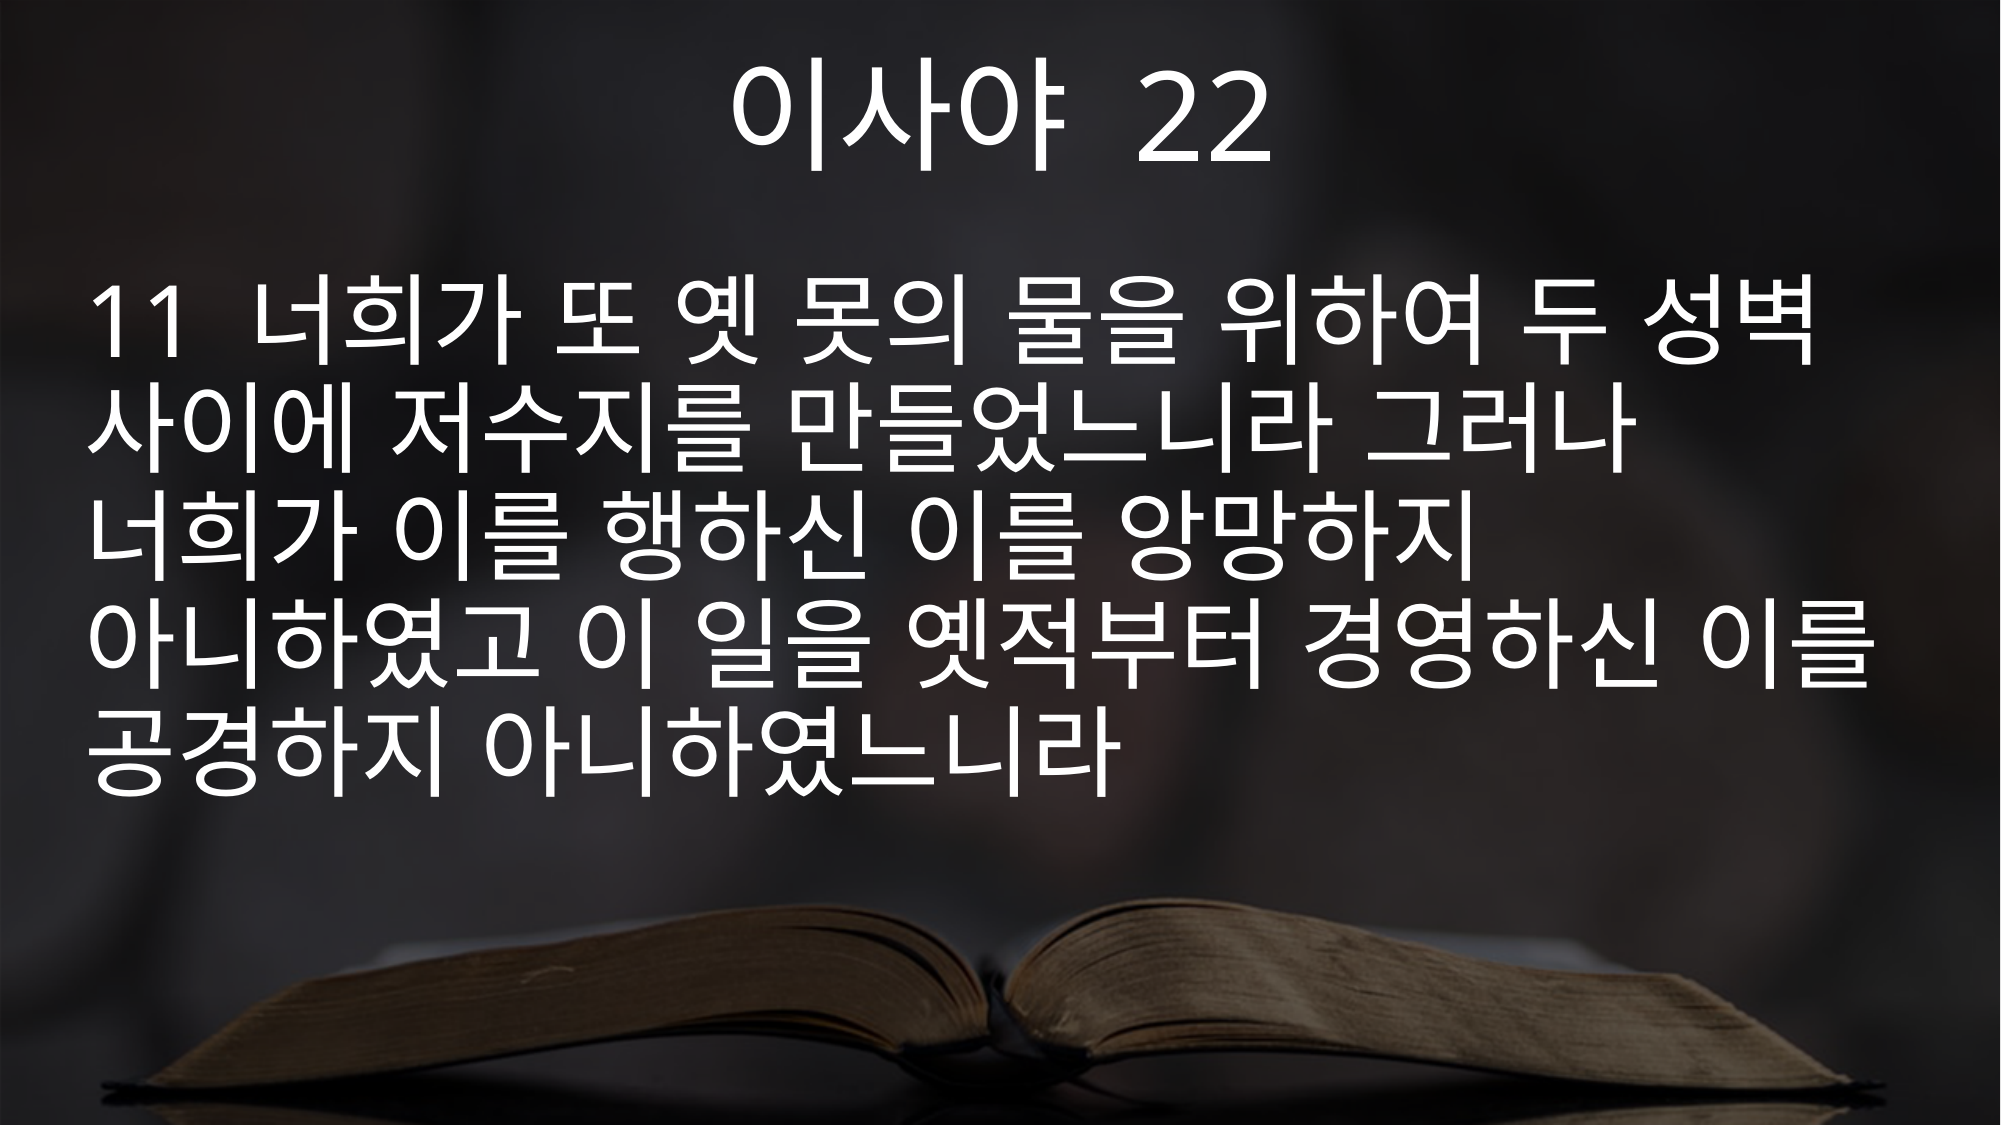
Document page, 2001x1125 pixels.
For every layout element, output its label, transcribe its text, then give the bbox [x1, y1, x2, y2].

picture [0, 0, 2001, 1125]
footer 이사야 22 [0, 32, 2000, 192]
list 11 너희가 또 옛 못의 물을 위하여 두 성벽 사이에 저수지를 만들었느니라 그러나 너희가 이를 행하신 이를 앙망하지 아니하였고 이 일을 옛적부터 경영하신 이를 공경하지 아니하였느니라 [69, 263, 1953, 423]
